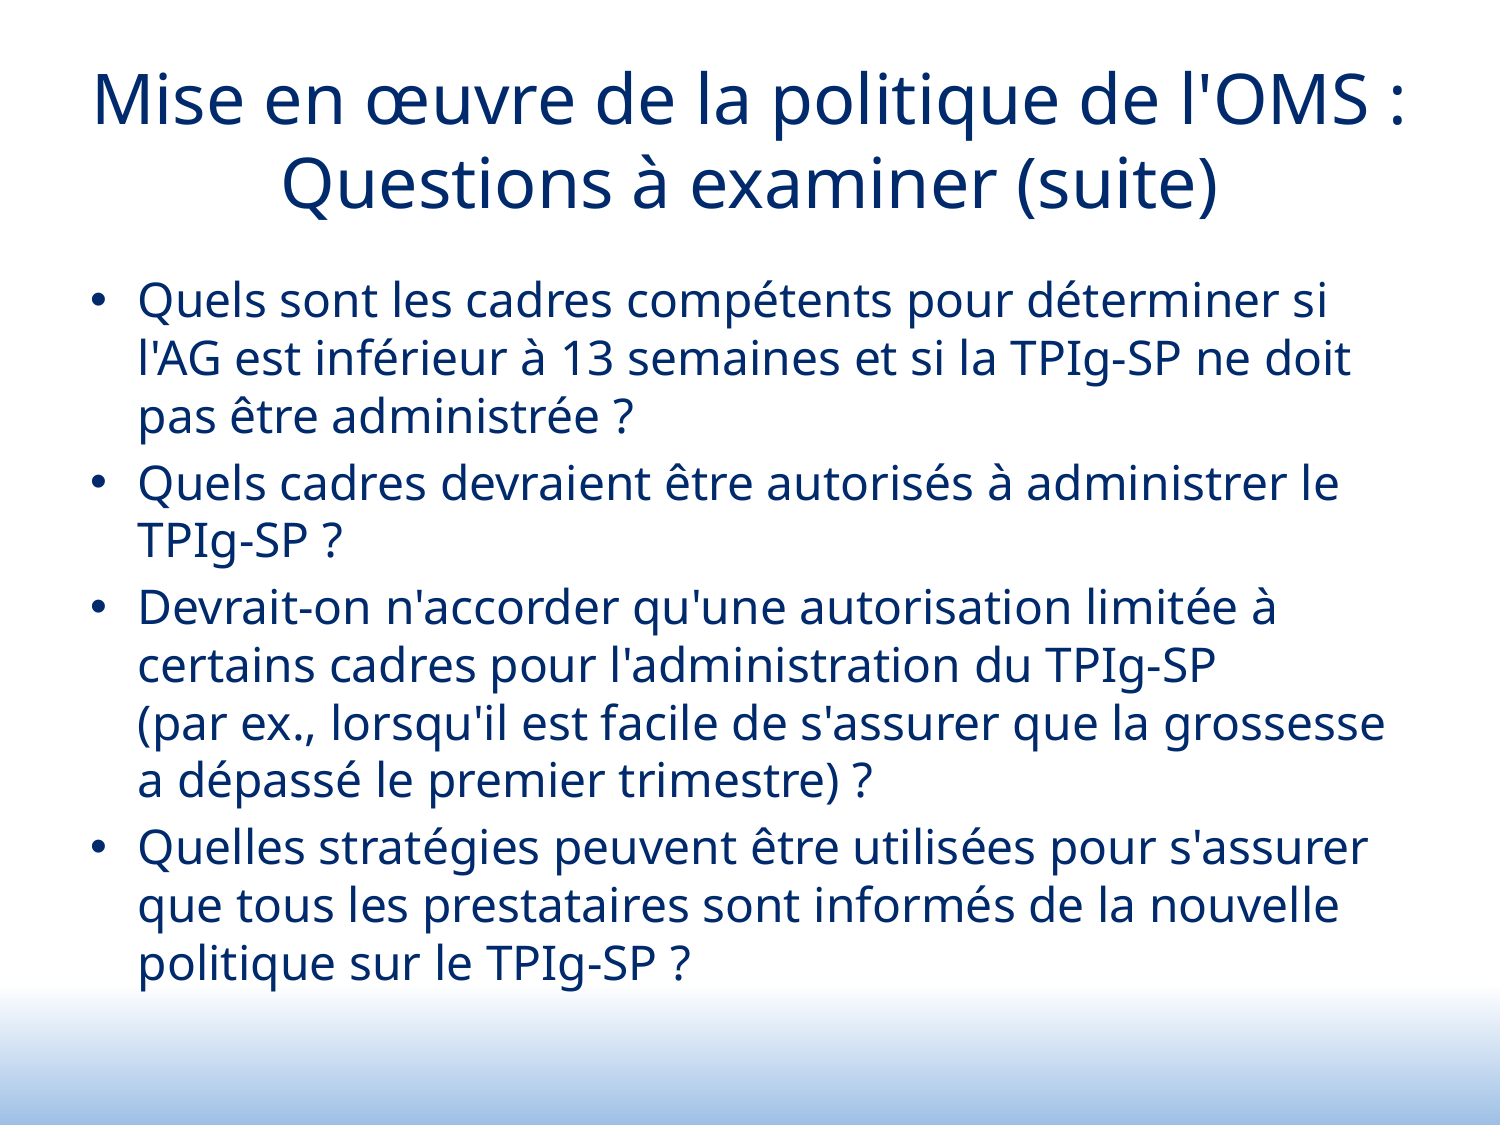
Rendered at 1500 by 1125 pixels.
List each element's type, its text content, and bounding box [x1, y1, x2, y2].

title Mise en œuvre de la politique de l'OMS : Questions à examiner (suite) [75, 45, 1425, 233]
list Quels sont les cadres compétents pour déterminer si l'AG est inférieur à 13 semaines et si la TPIg-SP ne doit pas être administrée ? Quels cadres devraient être autorisés à administrer le TPIg-SP ? Devrait-on n'accorder qu'une autorisation limitée à certains cadres pour l'administration du TPIg-SP (par ex., lorsqu'il est facile de s'assurer que la grossesse a dépassé le premier trimestre) ? Quelles stratégies peuvent être utilisées pour s'assurer que tous les prestataires sont informés de la nouvelle politique sur le TPIg-SP ? [75, 262, 1425, 1005]
